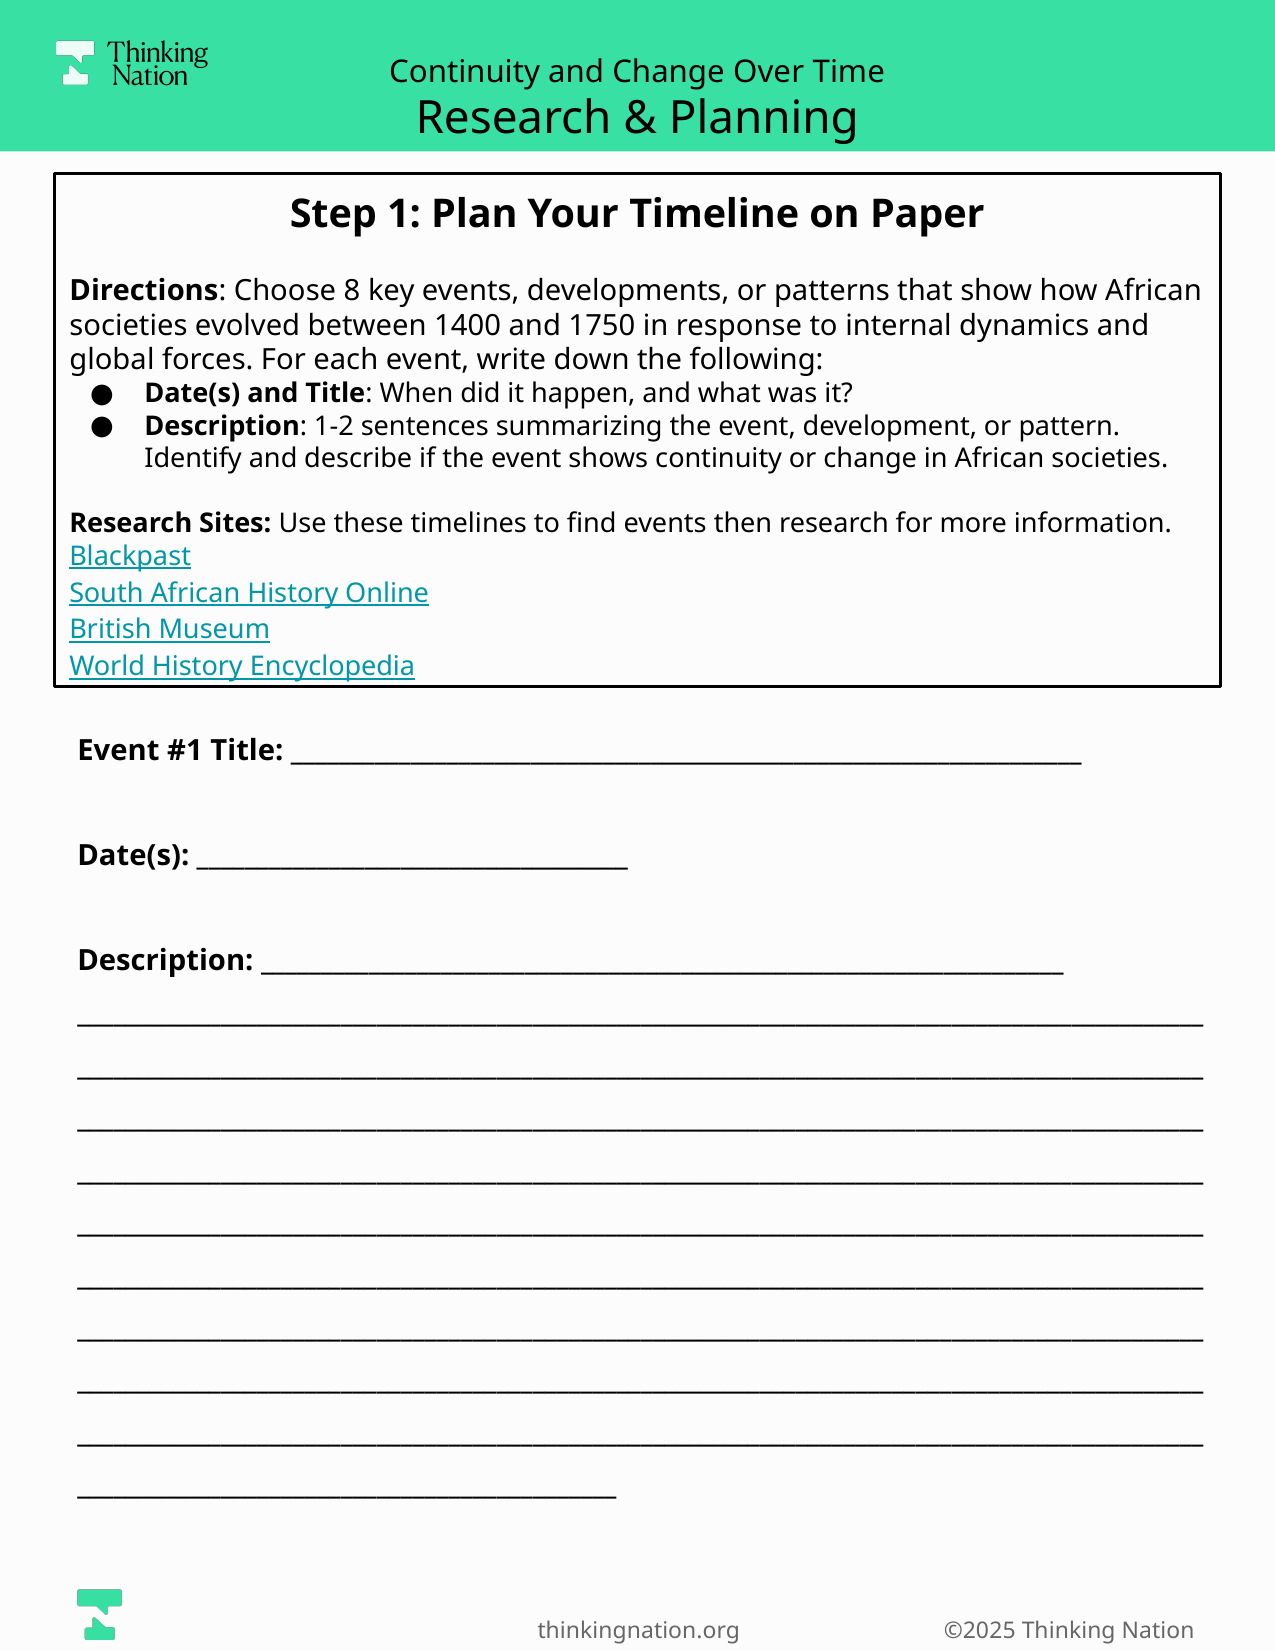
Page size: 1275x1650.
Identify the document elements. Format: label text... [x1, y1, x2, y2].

text_box Step 1: Plan Your Timeline on Paper Directions: Choose 8 key events, developments, or patterns that show how African societies evolved between 1400 and 1750 in response to internal dynamics and global forces. For each event, write down the following: Date(s) and Title: When did it happen, and what was it? Description: 1-2 sentences summarizing the event, development, or pattern. Identify and describe if the event shows continuity or change in African societies. Research Sites: Use these timelines to find events then research for more information. Blackpast South African History Online British Museum World History Encyclopedia [54, 173, 1221, 687]
text_box ©2025 Thinking Nation [909, 1599, 1211, 1650]
text_box thinkingnation.org [488, 1599, 790, 1650]
text_box Continuity and Change Over Time Research & Planning [0, 0, 1275, 152]
text_box Event #1 Title: __________________________________________________________________ Date(s): ____________________________________ Description: ___________________________________________________________________ ___________________________________________________________________________________________________________________________________________________________________________________________________________________________________________________________________________________________________________________________________________________________________________________________________________________________________________________________________________________________________________________________________________________________________________________________________________________________________________________________________________________________________________________________________________________________________________________________________________________________________________________________________________________________________________________________ [62, 699, 1221, 1579]
picture [38, 26, 213, 99]
picture [63, 1578, 135, 1650]
